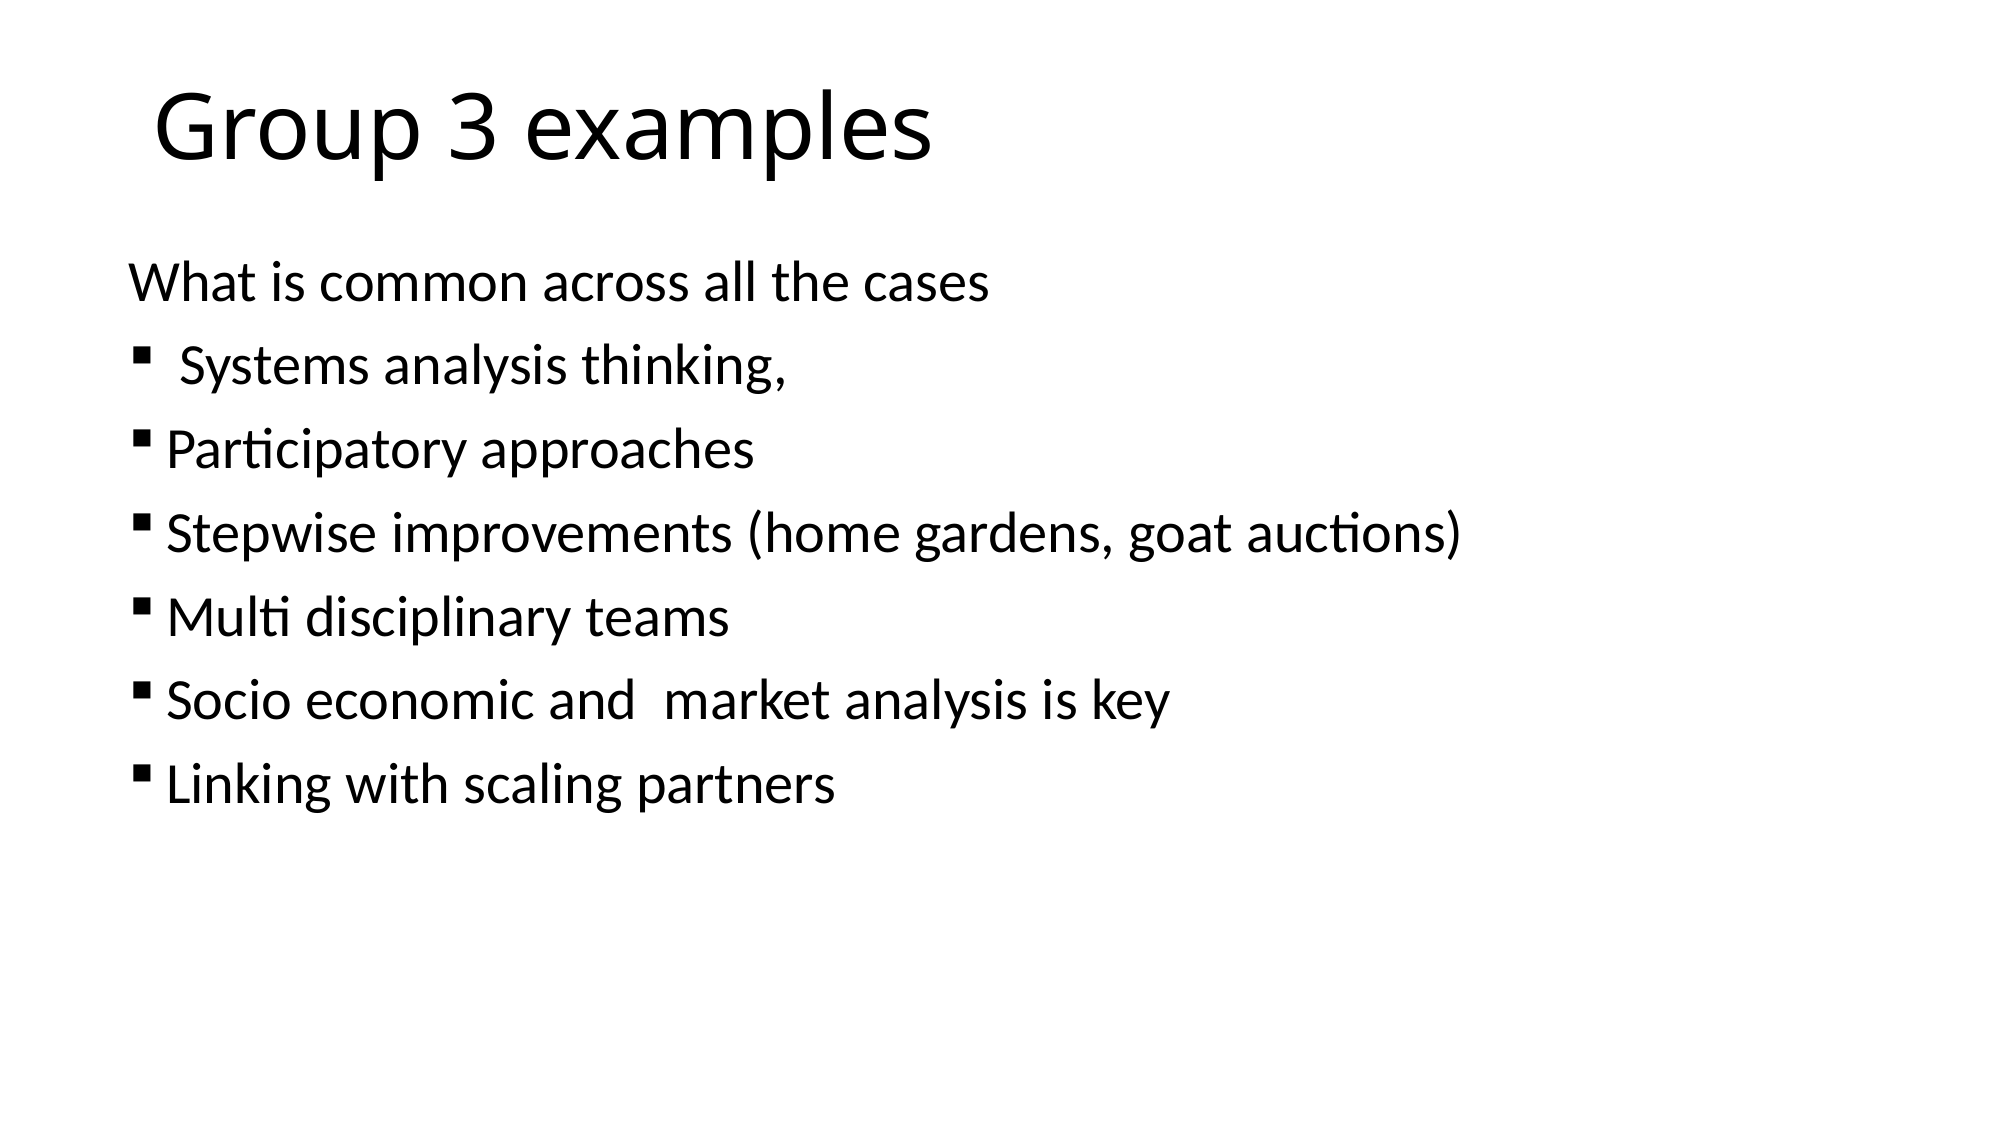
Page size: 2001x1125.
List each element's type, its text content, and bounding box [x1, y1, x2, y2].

list What is common across all the cases Systems analysis thinking, Participatory approaches Stepwise improvements (home gardens, goat auctions) Multi disciplinary teams Socio economic and market analysis is key Linking with scaling partners [113, 243, 1839, 1020]
title Group 3 examples [137, 59, 1863, 200]
